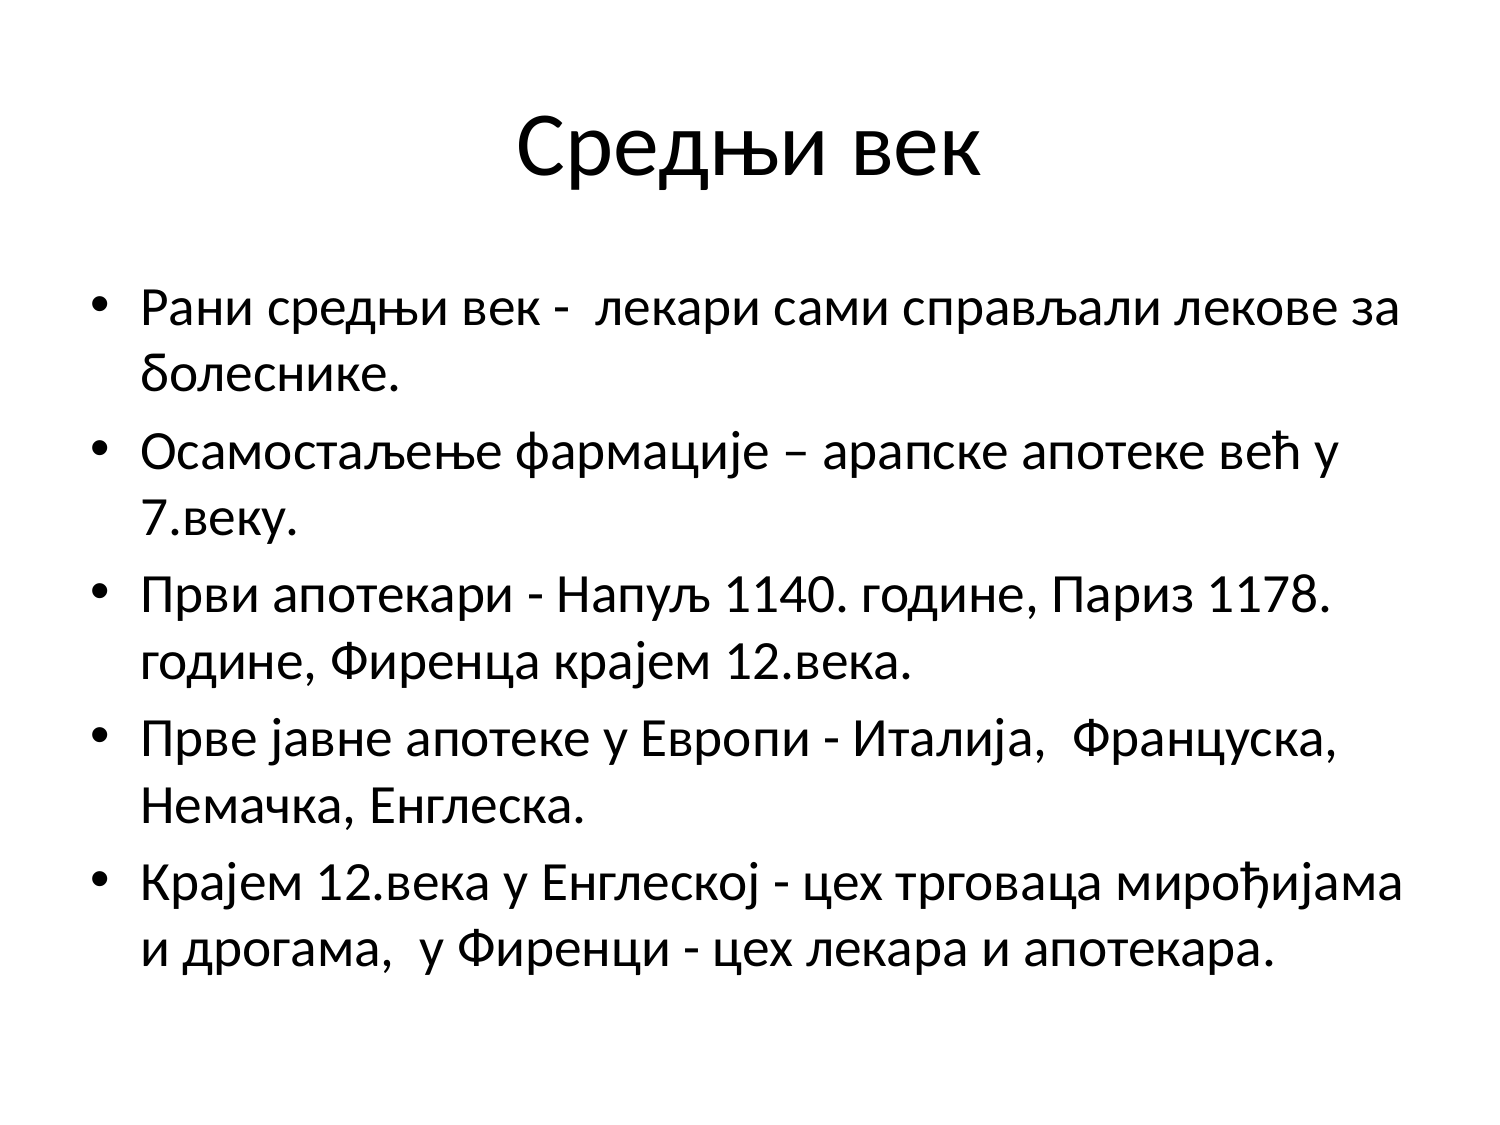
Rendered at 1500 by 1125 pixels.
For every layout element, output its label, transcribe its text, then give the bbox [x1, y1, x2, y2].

title Средњи век [75, 45, 1425, 233]
list Рани средњи век - лекари сами справљали лекове за болеснике. Осамостаљење фармације – арапске апотеке већ у 7.веку. Први апотекари - Напуљ 1140. године, Париз 1178. године, Фиренца крајем 12.века. Прве јавне апотеке у Европи - Италија, Француска, Немачка, Енглеска. Крајем 12.века у Енглеској - цех трговаца мирођијама и дрогама, у Фиренци - цех лекара и апотекара. [75, 262, 1425, 1005]
